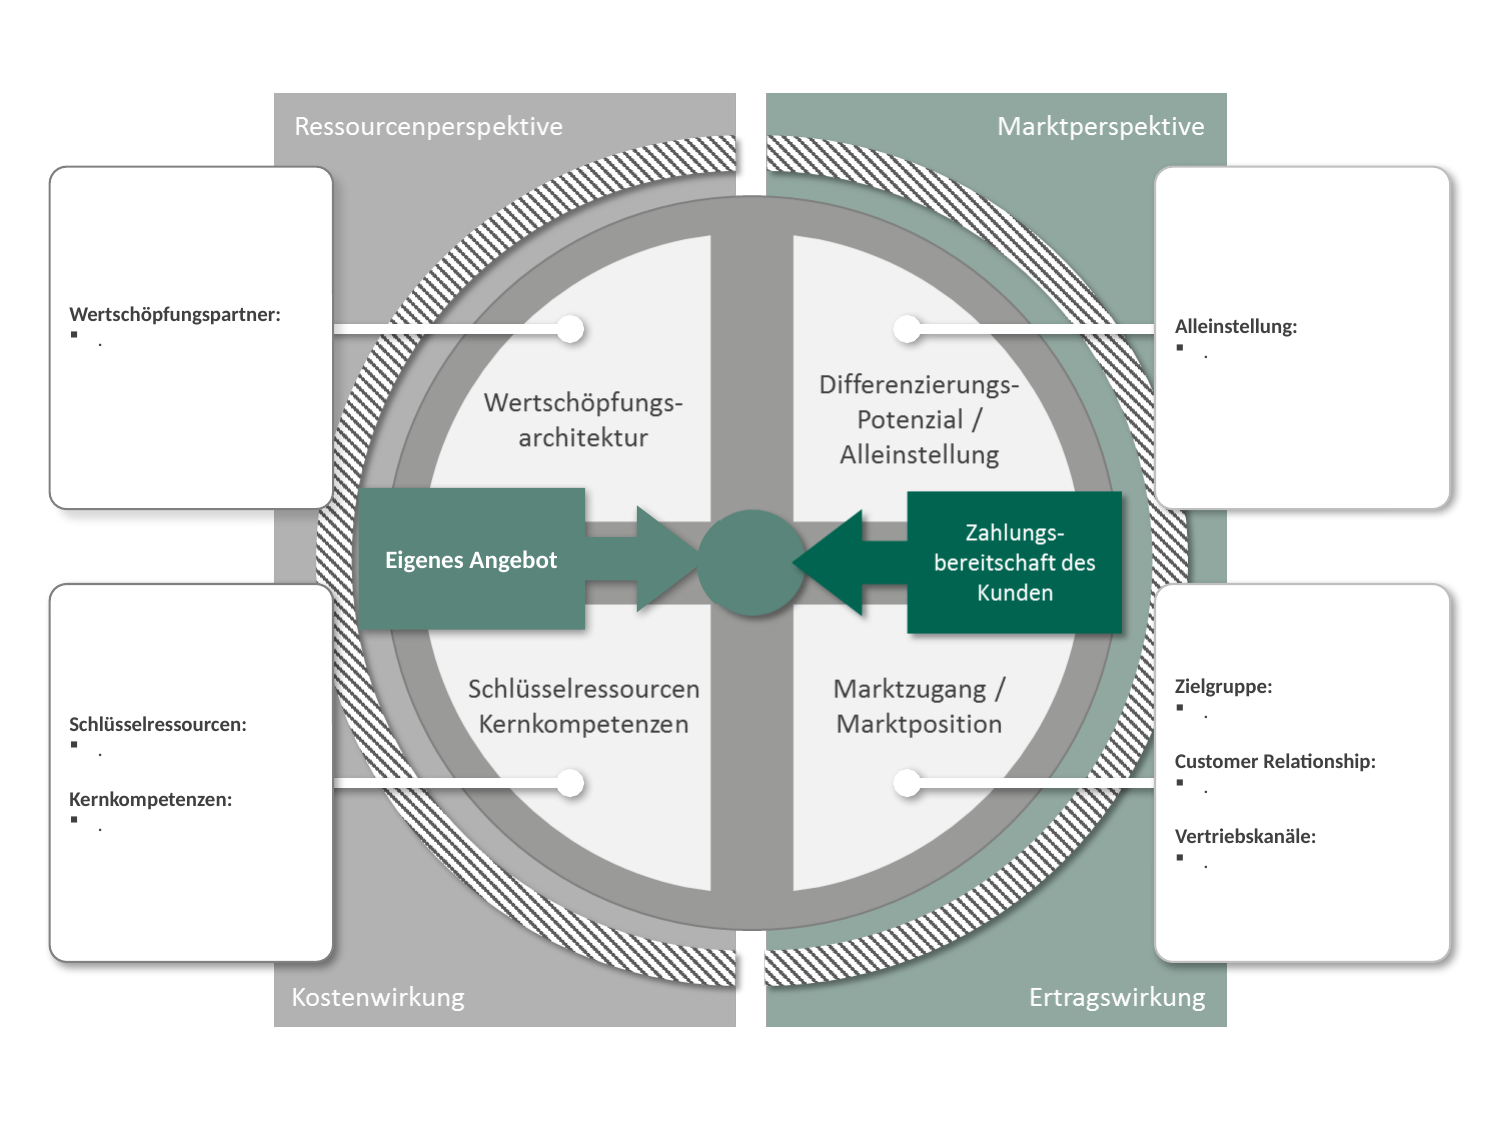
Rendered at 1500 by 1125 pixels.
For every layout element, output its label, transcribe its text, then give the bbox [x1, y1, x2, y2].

text_box Schlüsselressourcen: . Kernkompetenzen: . [48, 582, 273, 963]
text_box Alleinstellung: . [1227, 165, 1452, 511]
picture [273, 93, 1227, 1032]
text_box Wertschöpfungspartner: . [48, 165, 273, 511]
text_box Zielgruppe: . Customer Relationship: . Vertriebskanäle: . [1227, 582, 1452, 963]
